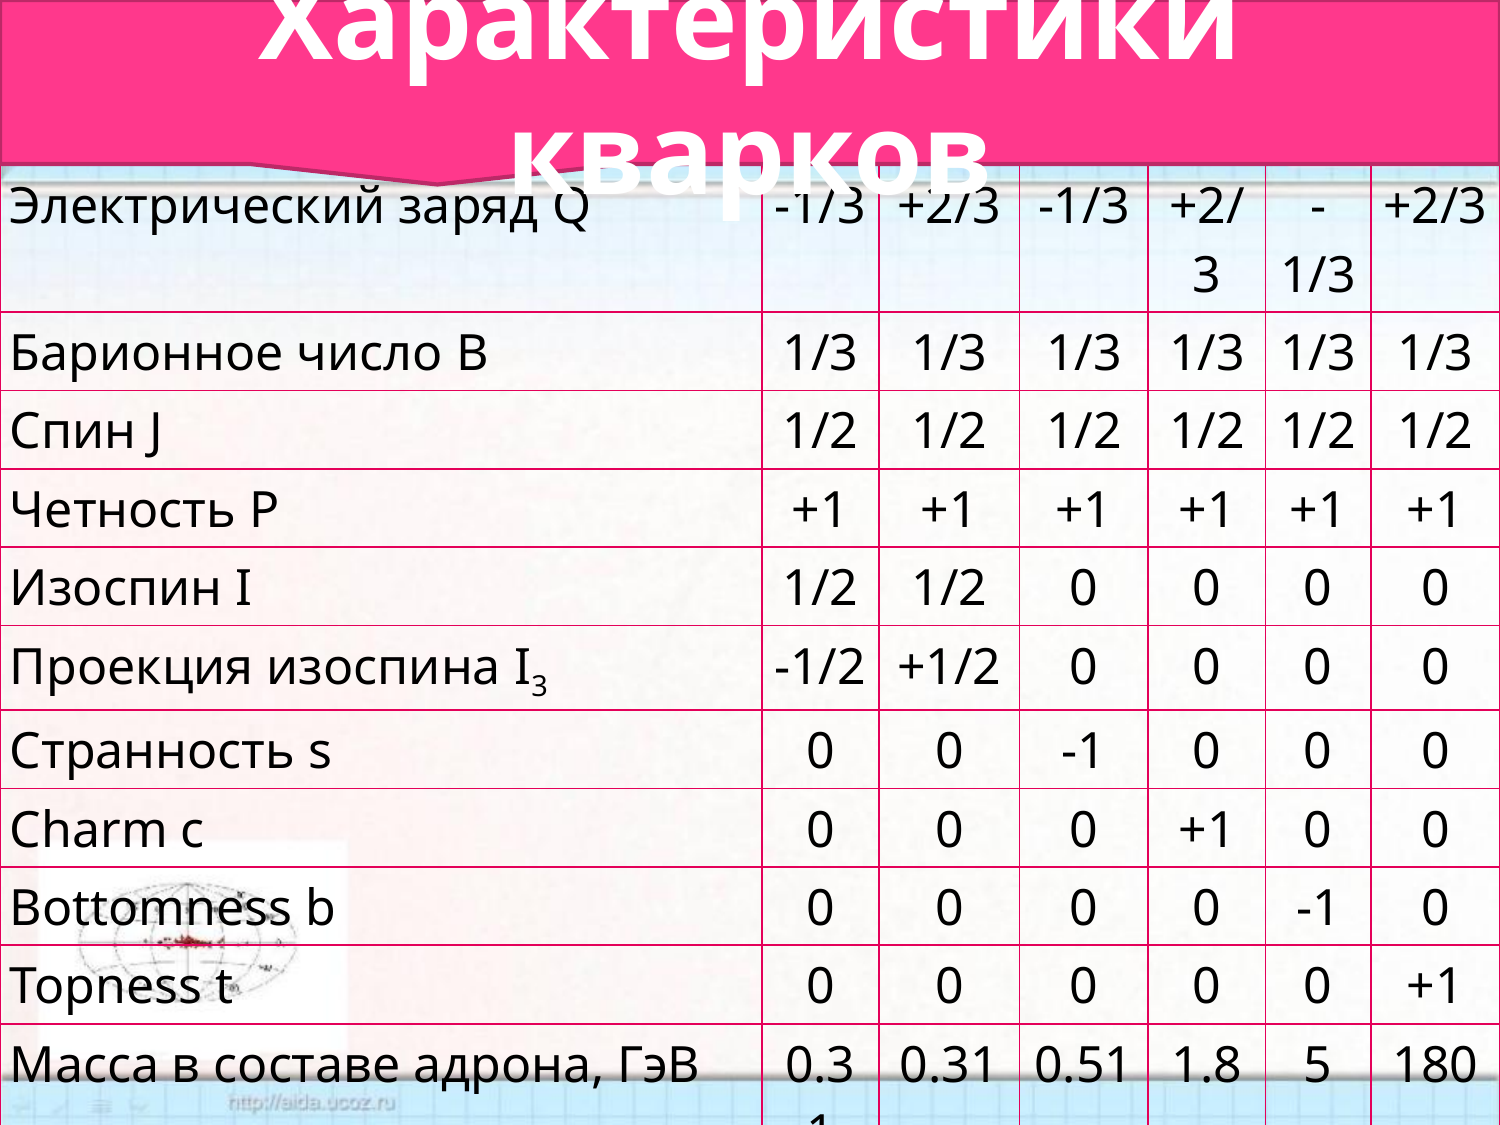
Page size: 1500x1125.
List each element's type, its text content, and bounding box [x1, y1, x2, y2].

table_cell 1/2 [1020, 391, 1147, 468]
table_cell 1/2 [1372, 391, 1499, 468]
table_cell +2/3 [1149, 167, 1265, 311]
table_cell 0 [880, 868, 1019, 944]
table_cell +2/3 [880, 167, 1019, 311]
table_cell 0 [880, 789, 1019, 866]
table_cell +1 [880, 470, 1019, 546]
table_cell 1/2 [763, 391, 878, 468]
table_cell Масса в составе адрона, ГэВ [1, 1025, 761, 1125]
table_cell 0 [1020, 789, 1147, 866]
table_cell +1/2 [880, 626, 1019, 709]
table_cell -1 [1266, 868, 1370, 944]
table_cell 0 [763, 868, 878, 944]
table_cell +1 [1372, 946, 1499, 1023]
table_cell 1/3 [763, 313, 878, 390]
table_cell 1/2 [880, 391, 1019, 468]
table_cell 1/3 [1149, 313, 1265, 390]
table_cell 5 [1266, 1025, 1370, 1125]
table_cell 1/2 [1266, 391, 1370, 468]
table_cell -1/2 [763, 626, 878, 709]
table_cell -1 [1020, 711, 1147, 788]
table_cell 0 [1149, 711, 1265, 788]
table_cell Странность s [1, 711, 761, 788]
table_cell 0 [1372, 789, 1499, 866]
table_cell 0 [1266, 789, 1370, 866]
table_cell 1/2 [880, 548, 1019, 625]
table_cell 0 [1372, 711, 1499, 788]
table_cell +1 [1149, 470, 1265, 546]
table_cell Электрический заряд Q [1, 167, 761, 311]
table_cell 1/3 [1372, 313, 1499, 390]
table_cell Четность P [1, 470, 761, 546]
table_cell +1 [1266, 470, 1370, 546]
table_cell Charm c [1, 789, 761, 866]
table_cell +2/3 [1372, 167, 1499, 311]
table_cell 0 [1020, 548, 1147, 625]
table_cell Bottomness b [1, 868, 761, 944]
table_cell +1 [1020, 470, 1147, 546]
table_cell 0 [1266, 548, 1370, 625]
text_box Характеристики кварков [0, 0, 1500, 187]
table_cell 0 [1372, 548, 1499, 625]
table_cell Барионное число B [1, 313, 761, 390]
table_cell 0 [1020, 626, 1147, 709]
table_cell Topness t [1, 946, 761, 1023]
table_cell 1/2 [763, 548, 878, 625]
table_cell Изоспин I [1, 548, 761, 625]
table_cell 1/3 [1020, 313, 1147, 390]
table_cell 0 [880, 711, 1019, 788]
table_cell 0 [1149, 946, 1265, 1023]
table_cell 0.31 [763, 1025, 878, 1125]
table_cell 0 [763, 946, 878, 1023]
table_cell 0 [1266, 711, 1370, 788]
table_cell 0 [763, 711, 878, 788]
table_cell -1/3 [1020, 167, 1147, 311]
table_cell 0.51 [1020, 1025, 1147, 1125]
table_cell 1/2 [1149, 391, 1265, 468]
table_cell 1/3 [1266, 313, 1370, 390]
table_cell Проекция изоспина I3 [1, 626, 761, 709]
table_cell 180 [1372, 1025, 1499, 1125]
table_cell 0 [1266, 946, 1370, 1023]
table_cell Спин J [1, 391, 761, 468]
table_cell 0 [1266, 626, 1370, 709]
table_cell 1.8 [1149, 1025, 1265, 1125]
table_cell 0 [1372, 626, 1499, 709]
table_cell 0.31 [880, 1025, 1019, 1125]
table_cell +1 [1149, 789, 1265, 866]
table_cell +1 [1372, 470, 1499, 546]
table_cell 0 [1020, 946, 1147, 1023]
table_cell 0 [880, 946, 1019, 1023]
table_cell -1/3 [1266, 167, 1370, 311]
table_cell 0 [1149, 626, 1265, 709]
table_cell +1 [763, 470, 878, 546]
table_cell 0 [1020, 868, 1147, 944]
table_cell 0 [1372, 868, 1499, 944]
table_cell -1/3 [763, 167, 878, 311]
table_cell 0 [1149, 868, 1265, 944]
table_cell 0 [1149, 548, 1265, 625]
table_cell 1/3 [880, 313, 1019, 390]
table_cell 0 [763, 789, 878, 866]
